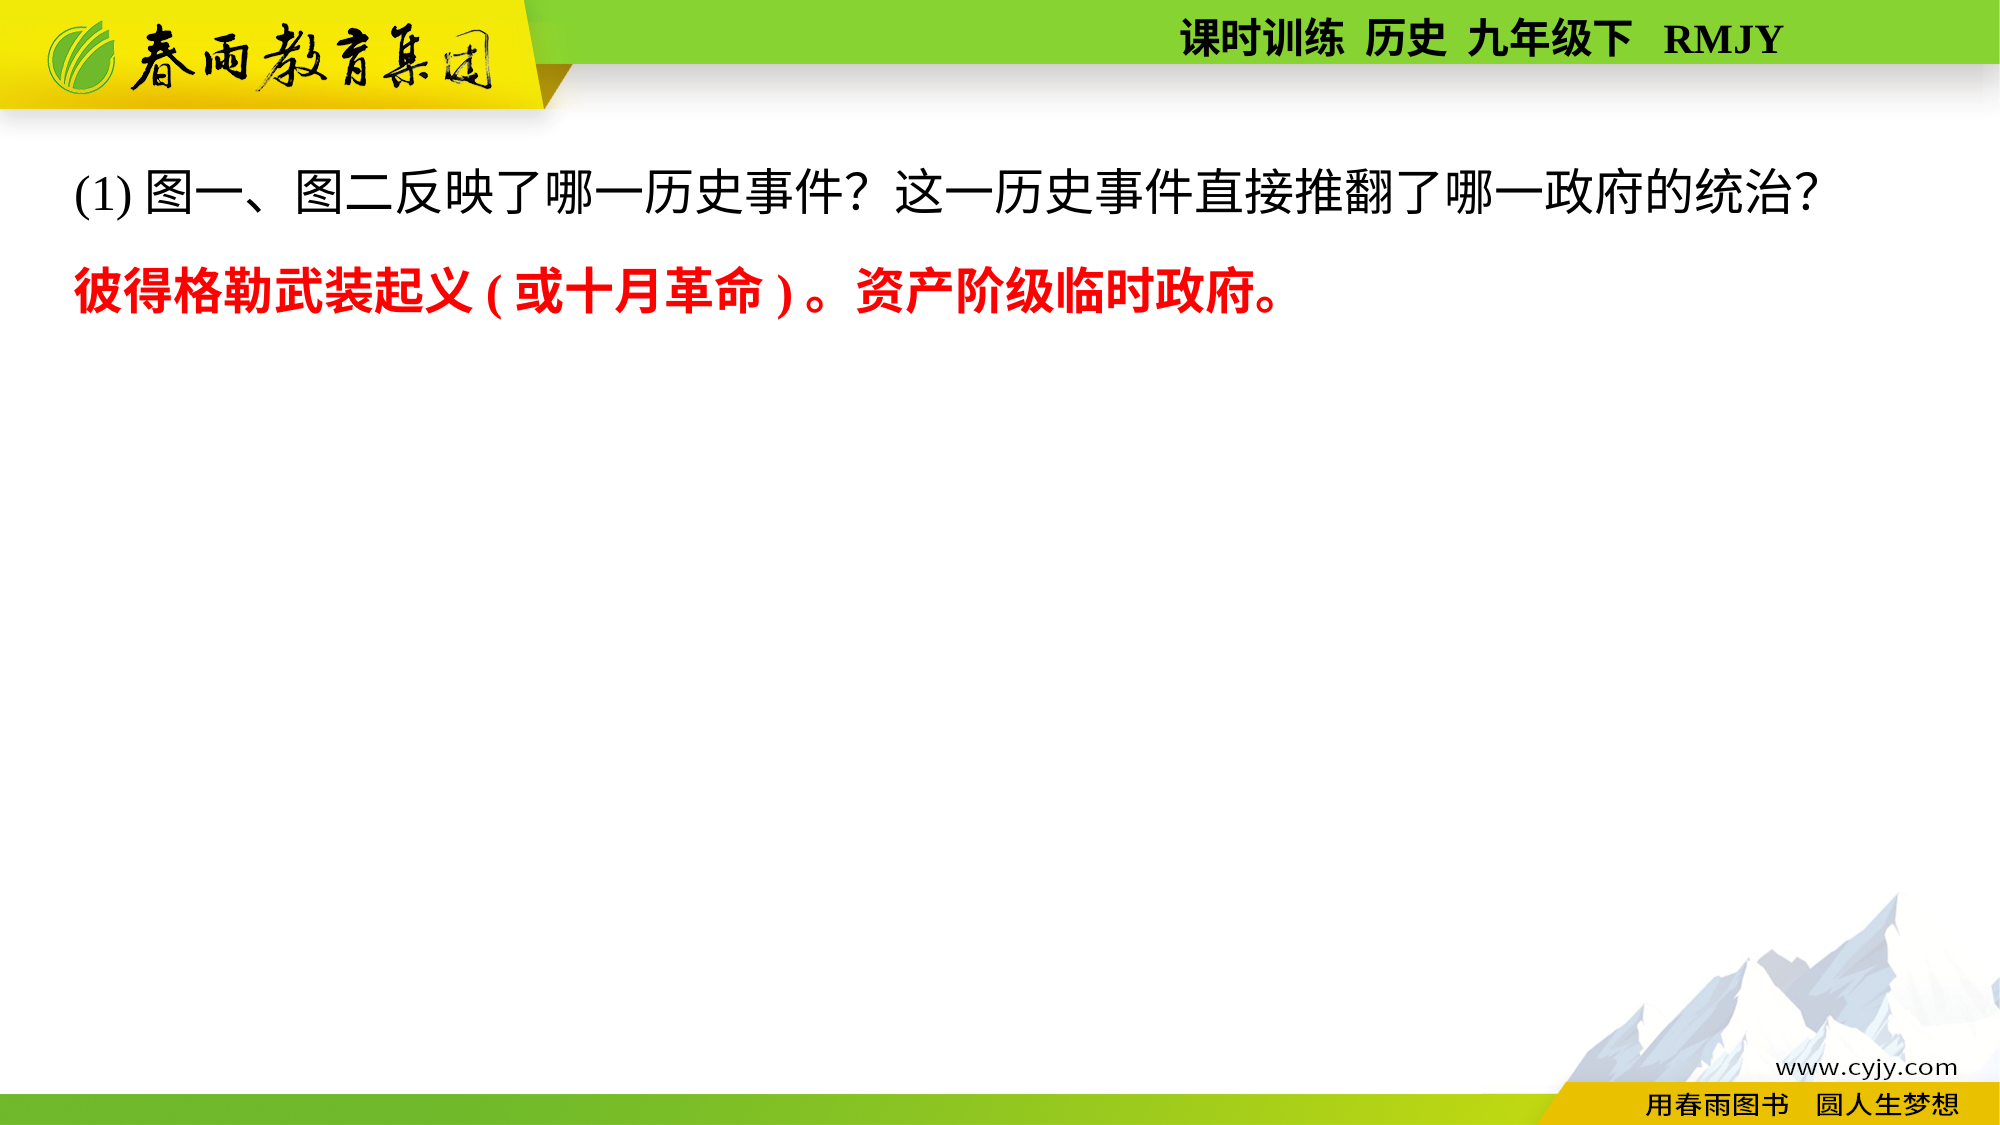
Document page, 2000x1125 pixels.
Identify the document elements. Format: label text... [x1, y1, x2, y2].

list (1)图一、图二反映了哪一历史事件？这一历史事件直接推翻了哪一政府的统治？ [59, 122, 1944, 217]
text_box 彼得格勒武装起义(或十月革命)。资产阶级临时政府。 [59, 222, 1374, 327]
picture [0, 0, 2000, 1125]
